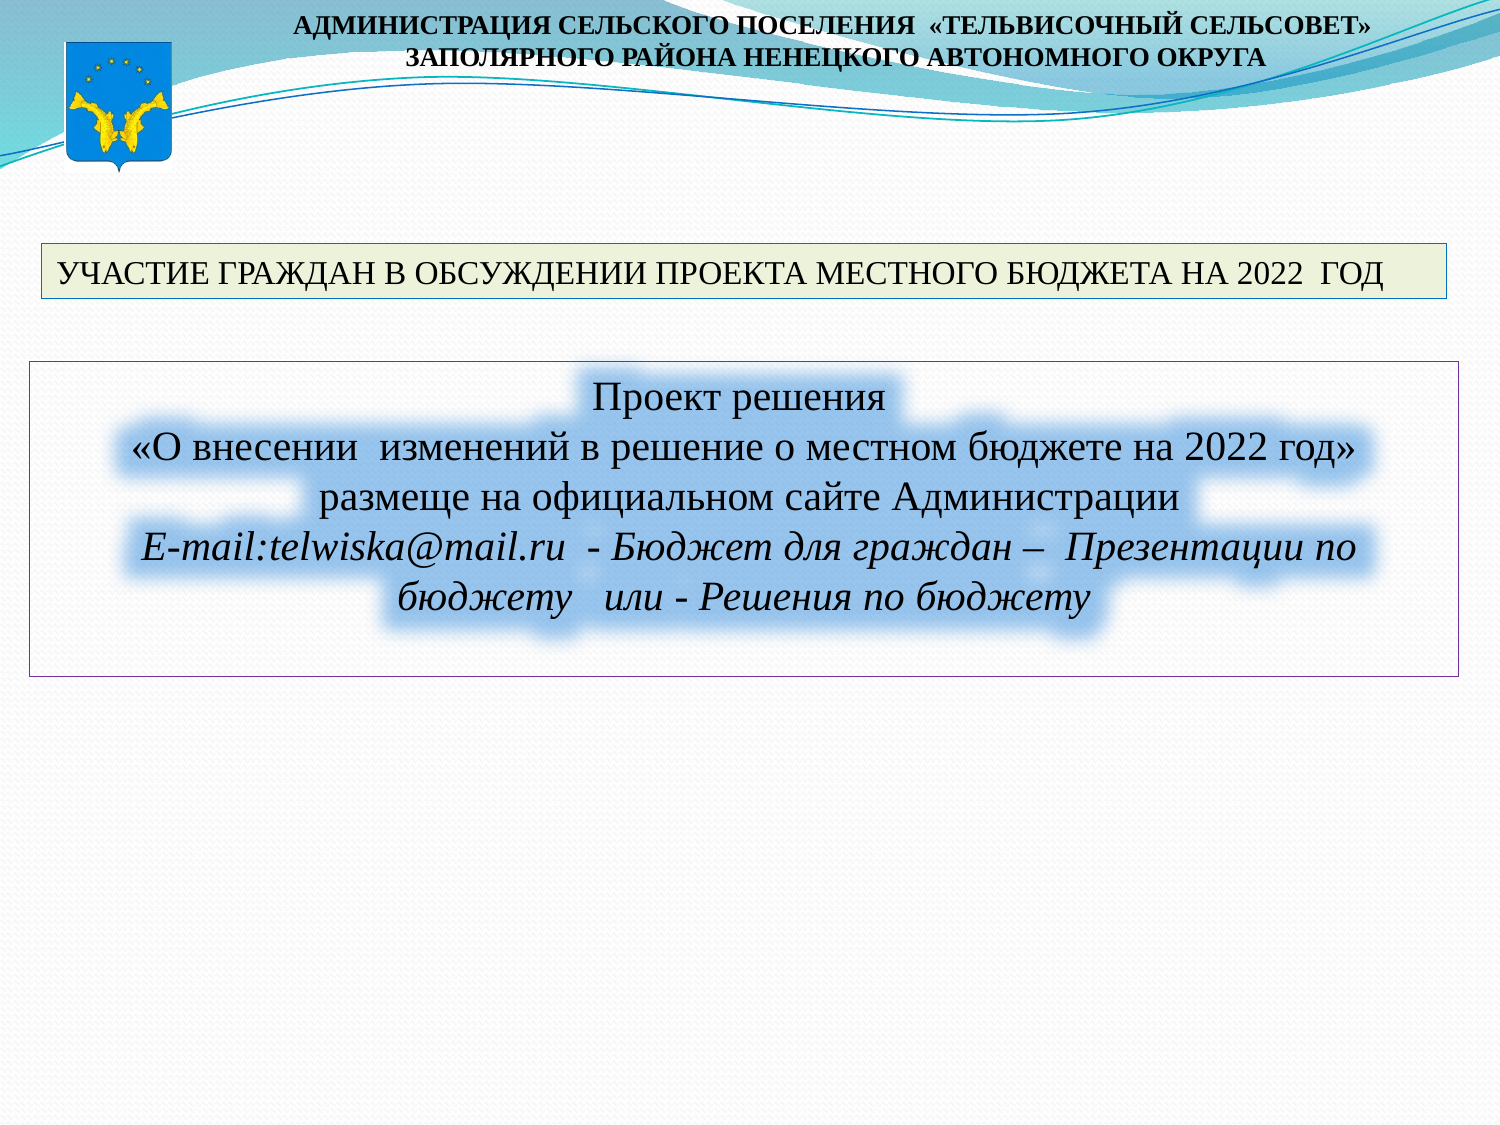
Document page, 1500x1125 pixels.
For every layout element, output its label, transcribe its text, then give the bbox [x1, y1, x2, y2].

picture [64, 42, 172, 173]
text_box Проект решения «О внесении изменений в решение о местном бюджете на 2022 год» размеще на официальном сайте Администрации E-mail:telwiska@mail.ru - Бюджет для граждан – Презентации по бюджету или - Решения по бюджету [29, 361, 1459, 677]
text_box УЧАСТИЕ ГРАЖДАН В ОБСУЖДЕНИИ ПРОЕКТА МЕСТНОГО БЮДЖЕТА НА 2022 ГОД [41, 243, 1447, 299]
text_box АДМИНИСТРАЦИЯ СЕЛЬСКОГО ПОСЕЛЕНИЯ «ТЕЛЬВИСОЧНЫЙ СЕЛЬСОВЕТ» ЗАПОЛЯРНОГО РАЙОНА НЕНЕЦКОГО АВТОНОМНОГО ОКРУГА [171, 0, 1500, 80]
